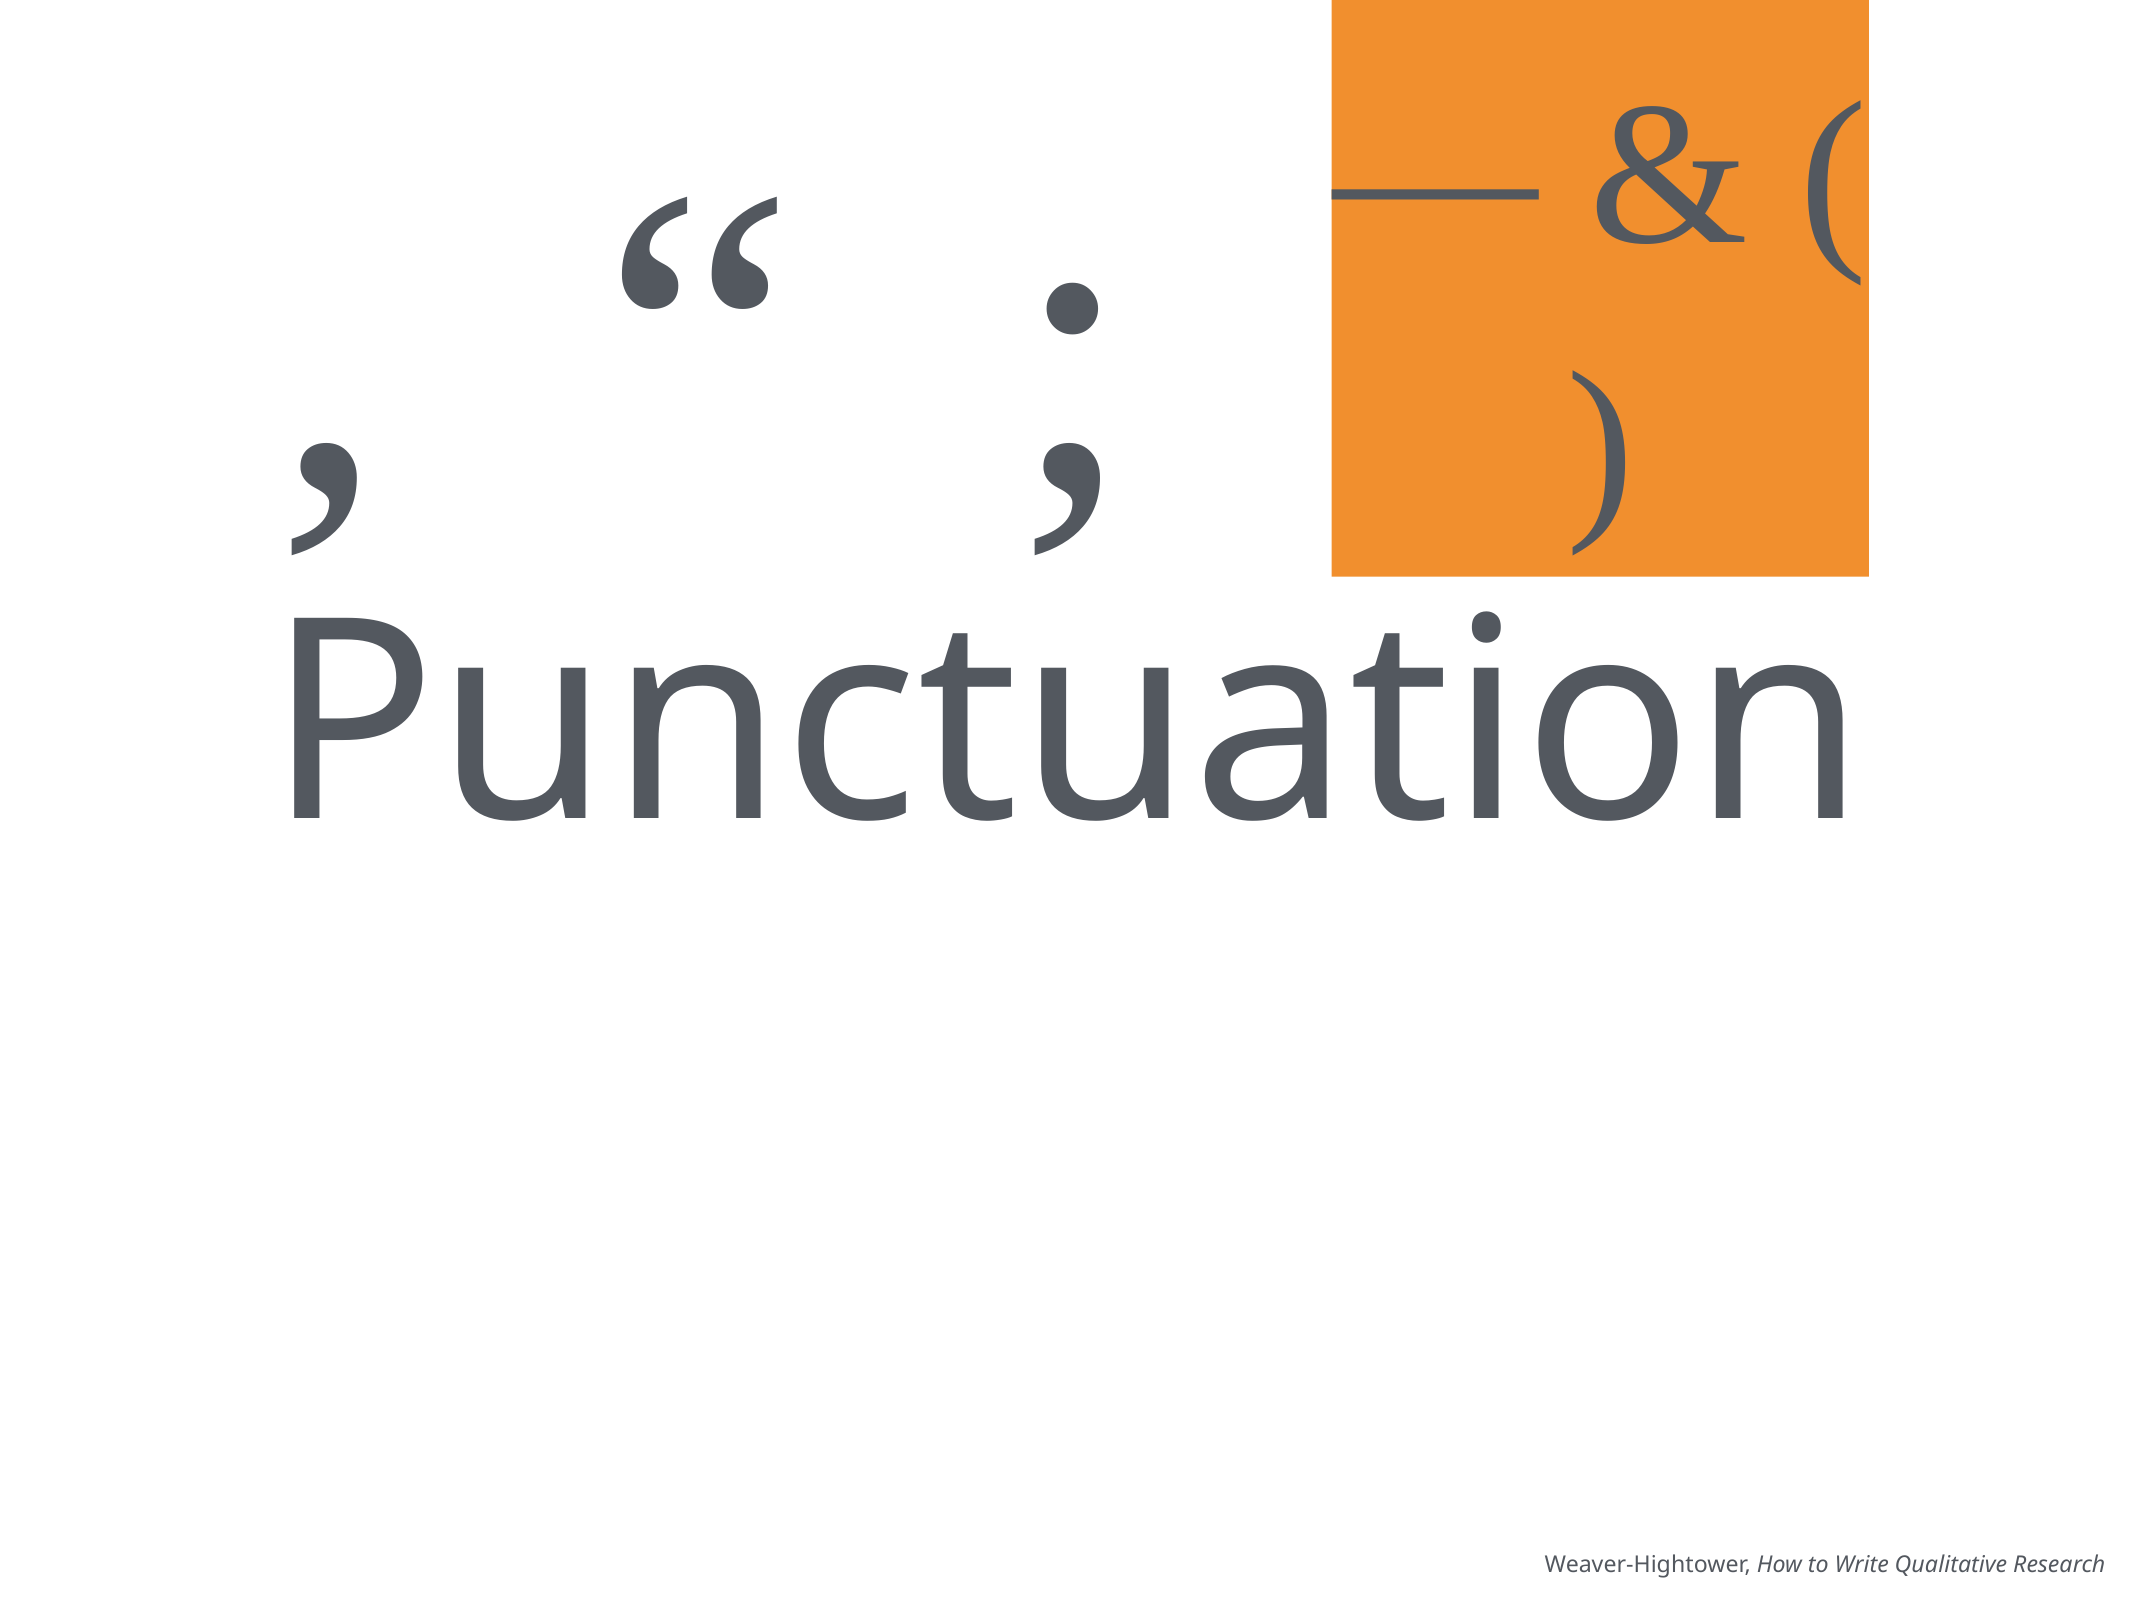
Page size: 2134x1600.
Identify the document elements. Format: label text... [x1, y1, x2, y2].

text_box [263, 0, 1870, 577]
text_box Punctuation [215, 504, 1919, 881]
